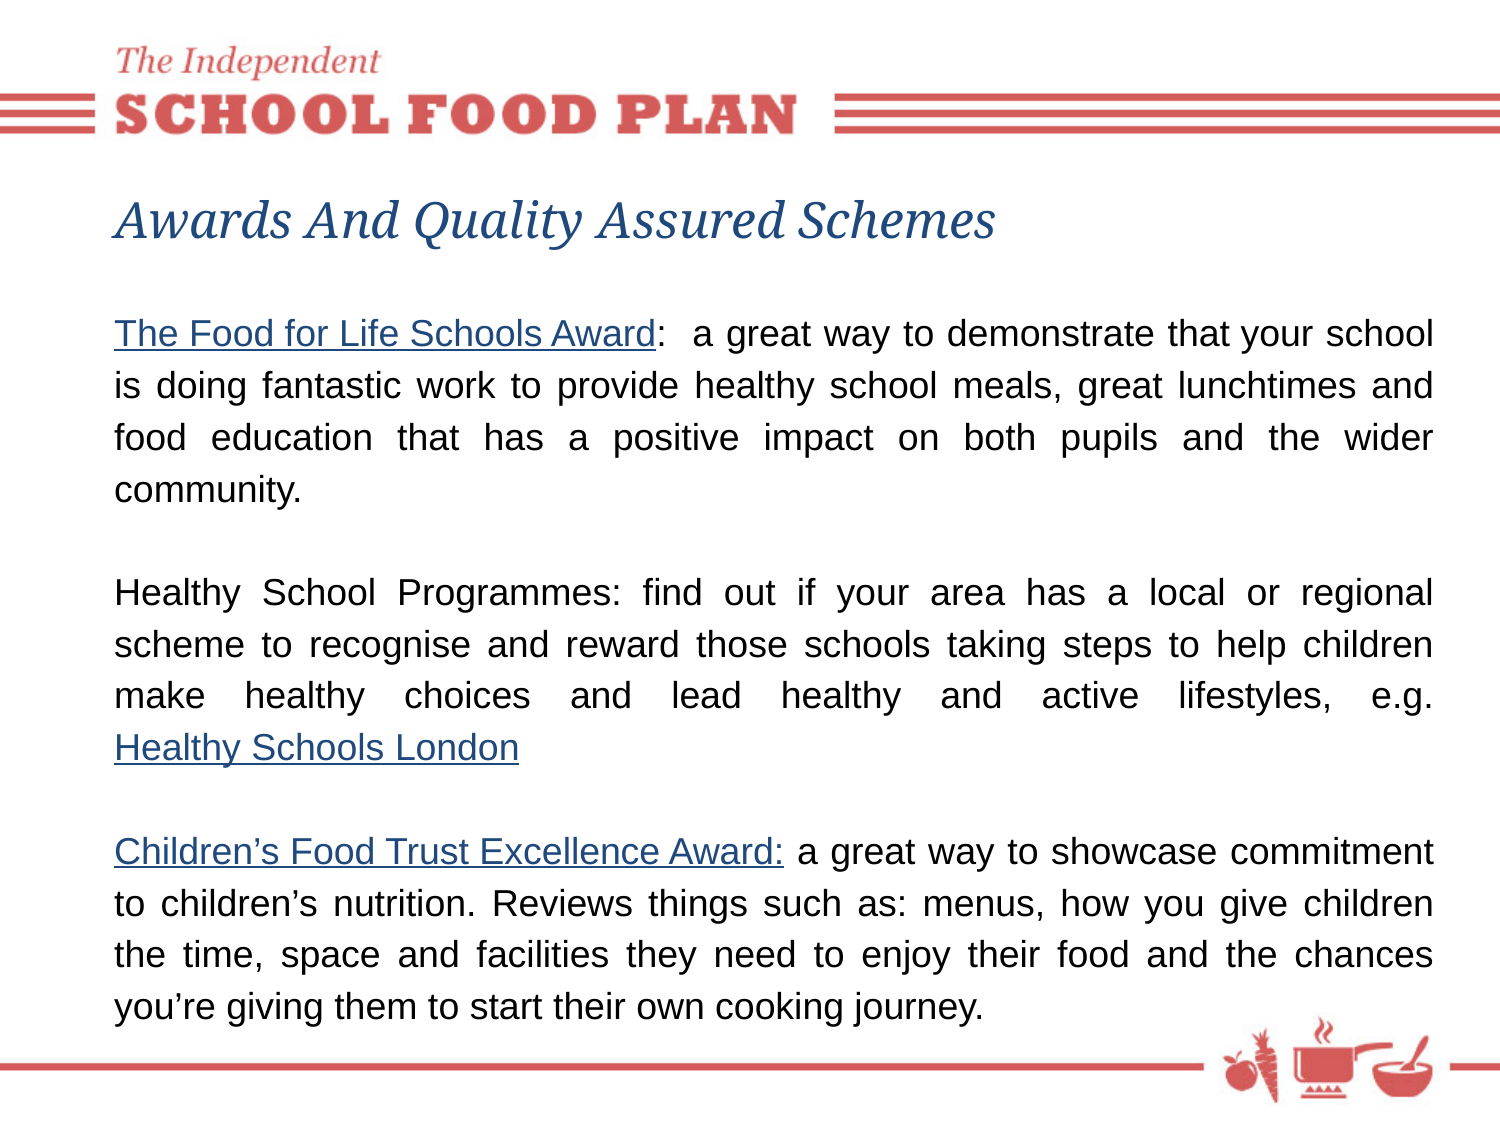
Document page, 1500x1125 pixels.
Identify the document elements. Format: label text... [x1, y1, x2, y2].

text_box The Food for Life Schools Award: a great way to demonstrate that your school is doing fantastic work to provide healthy school meals, great lunchtimes and food education that has a positive impact on both pupils and the wider community. Healthy School Programmes: find out if your area has a local or regional scheme to recognise and reward those schools taking steps to help children make healthy choices and lead healthy and active lifestyles, e.g. Healthy Schools London Children’s Food Trust Excellence Award: a great way to showcase commitment to children’s nutrition. Reviews things such as: menus, how you give children the time, space and facilities they need to enjoy their food and the chances you’re giving them to start their own cooking journey. [99, 295, 1450, 1047]
picture [0, 0, 1500, 150]
picture [0, 1012, 1500, 1125]
title Awards And Quality Assured Schemes [99, 181, 1450, 295]
